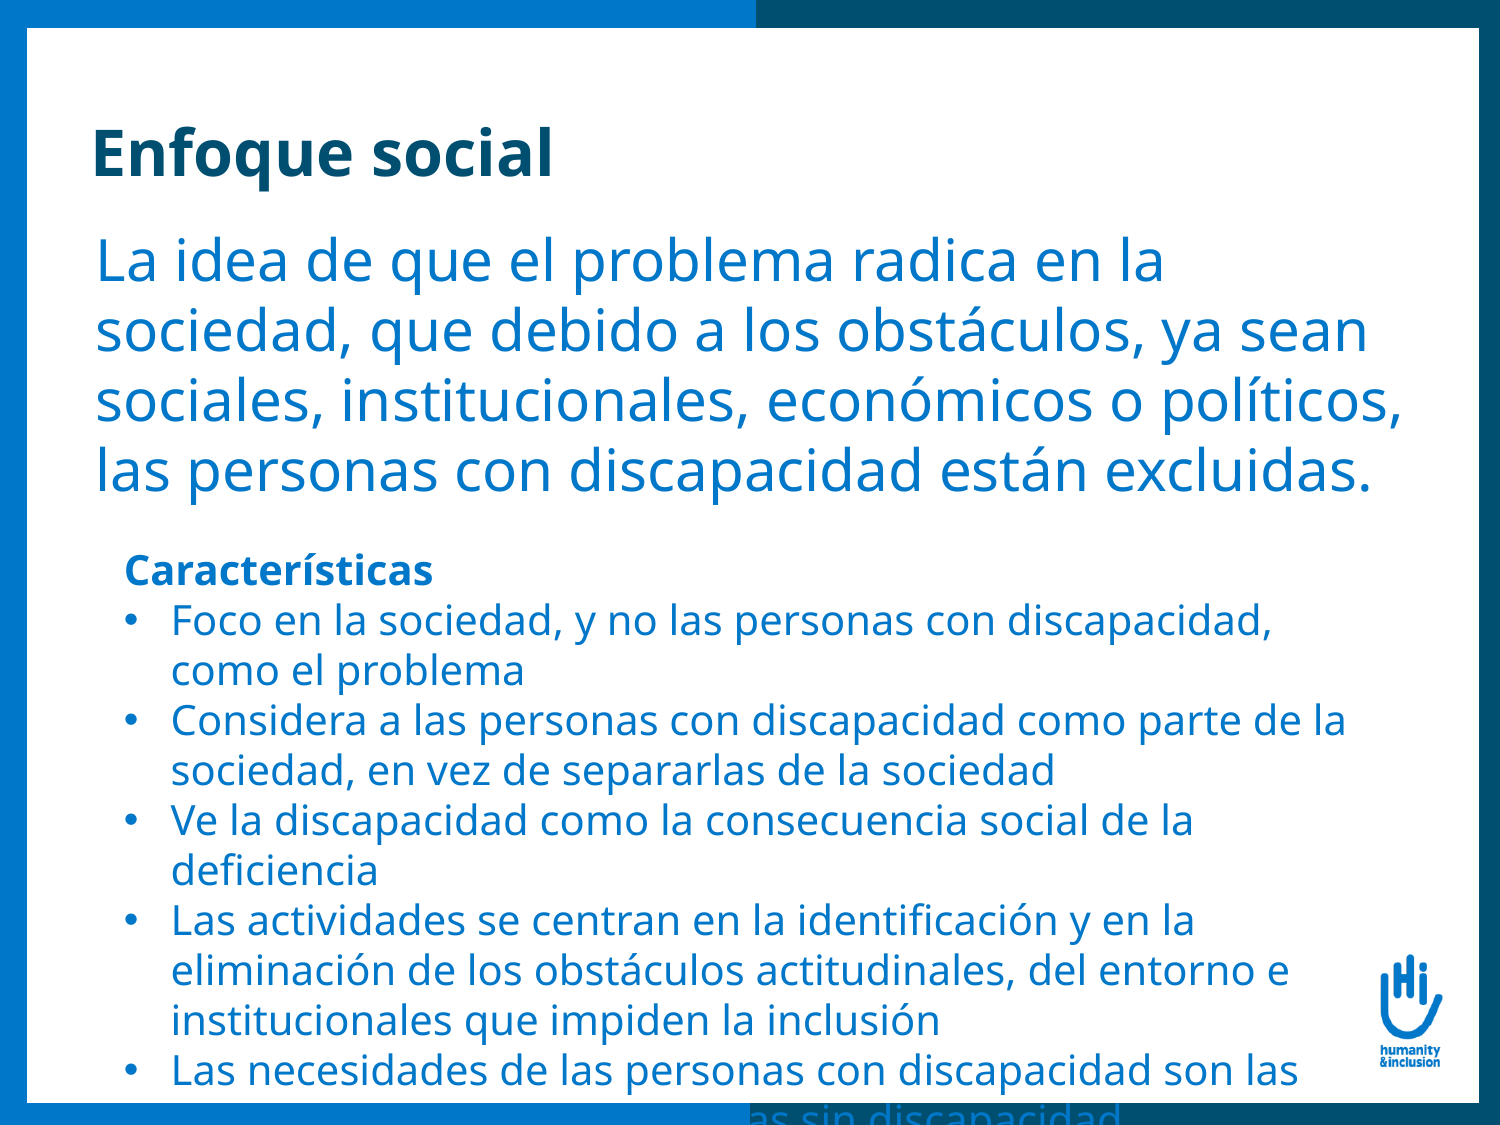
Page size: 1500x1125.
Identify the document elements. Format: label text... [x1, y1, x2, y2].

text_box La idea de que el problema radica en la sociedad, que debido a los obstáculos, ya sean sociales, institucionales, económicos o políticos, las personas con discapacidad están excluidas. [80, 215, 1420, 511]
title Enfoque social [78, 60, 1419, 242]
picture [1391, 942, 1451, 1078]
text_box Características Foco en la sociedad, y no las personas con discapacidad, como el problema Considera a las personas con discapacidad como parte de la sociedad, en vez de separarlas de la sociedad Ve la discapacidad como la consecuencia social de la deficiencia Las actividades se centran en la identificación y en la eliminación de los obstáculos actitudinales, del entorno e institucionales que impiden la inclusión Las necesidades de las personas con discapacidad son las mismas que las de las personas sin discapacidad. [109, 536, 1391, 1125]
